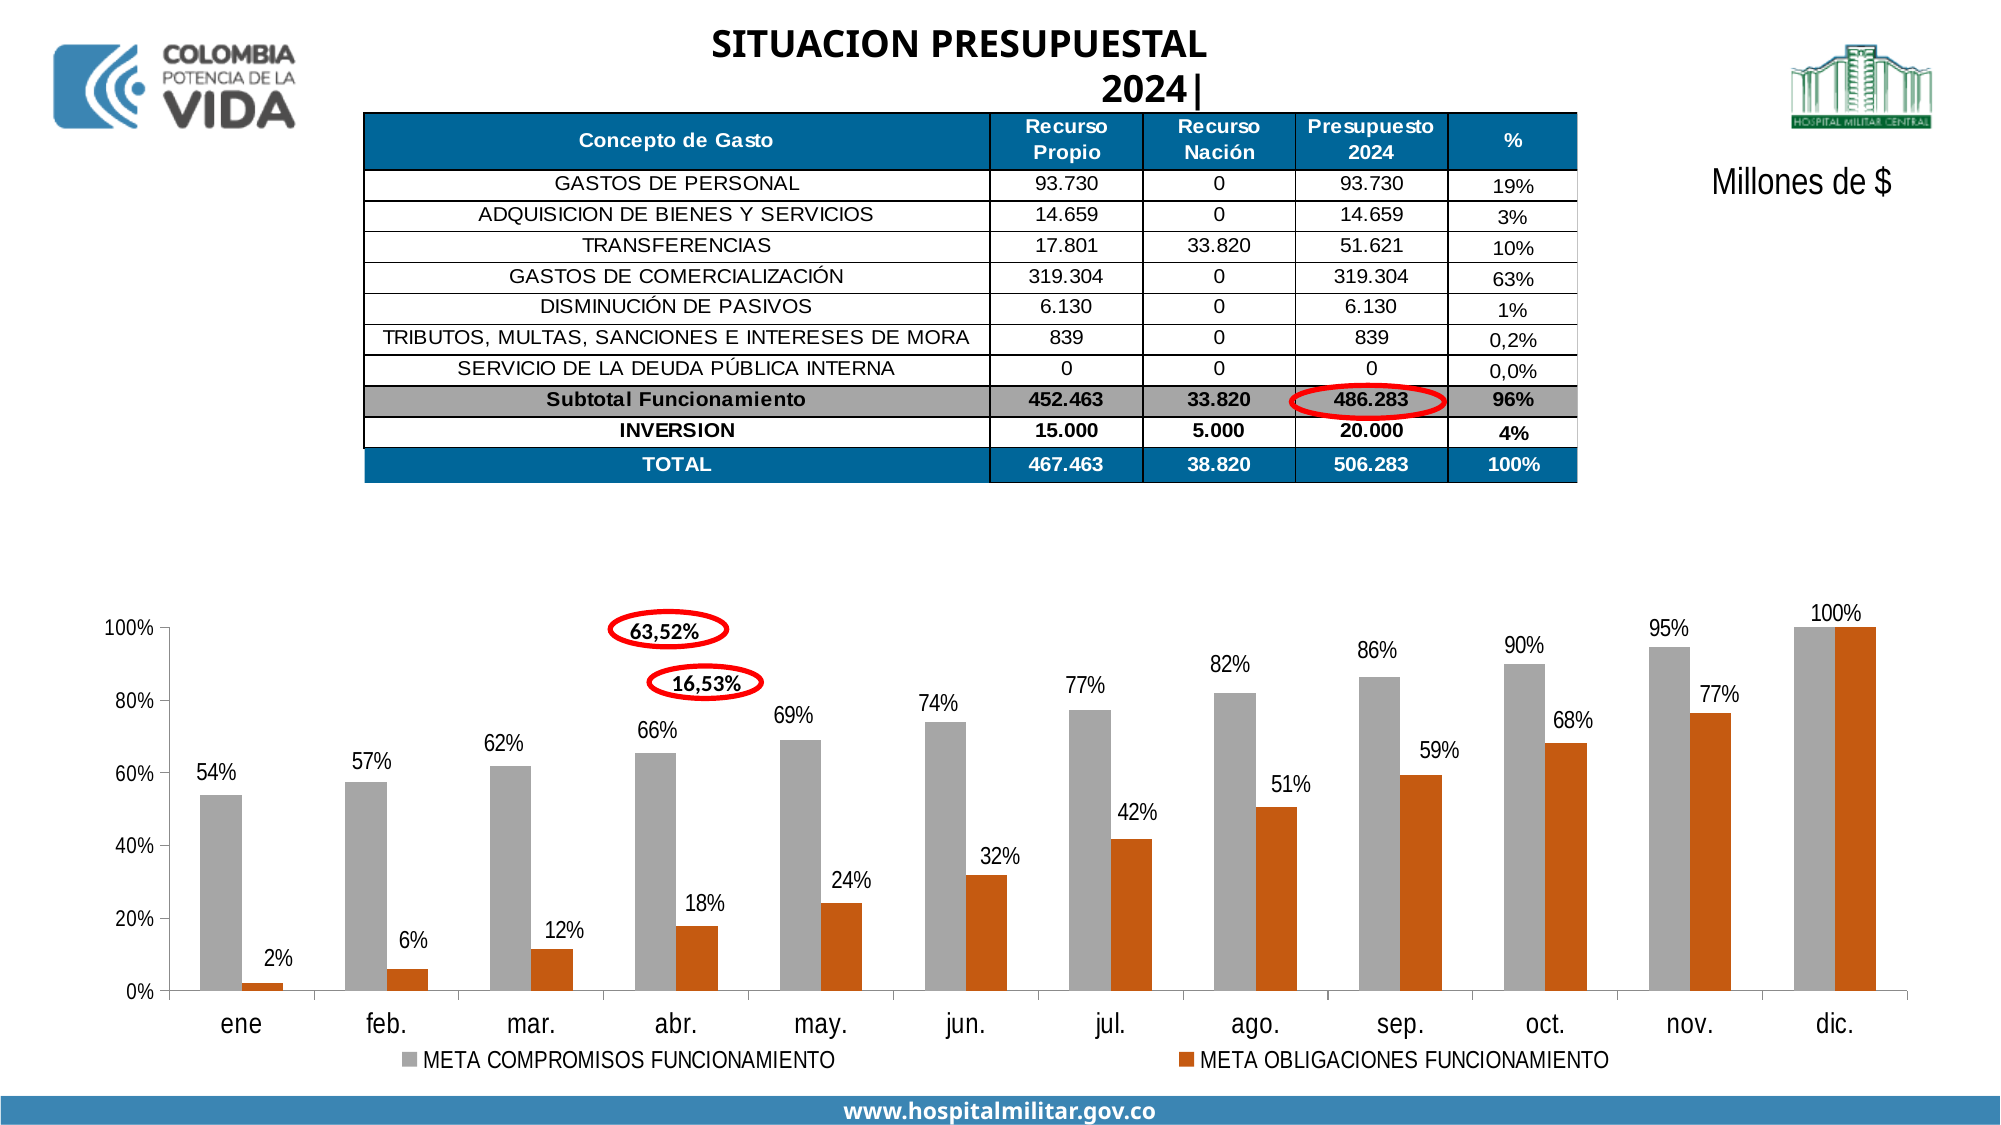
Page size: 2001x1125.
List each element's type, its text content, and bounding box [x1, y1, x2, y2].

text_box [649, 661, 835, 705]
text_box SITUACION PRESUPUESTAL 2024| [610, 12, 1223, 112]
text_box Millones de $ [1696, 149, 2000, 210]
picture [1088, 1109, 1093, 1117]
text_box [610, 609, 784, 653]
picture [0, 0, 2000, 1125]
chart [66, 597, 1945, 1100]
